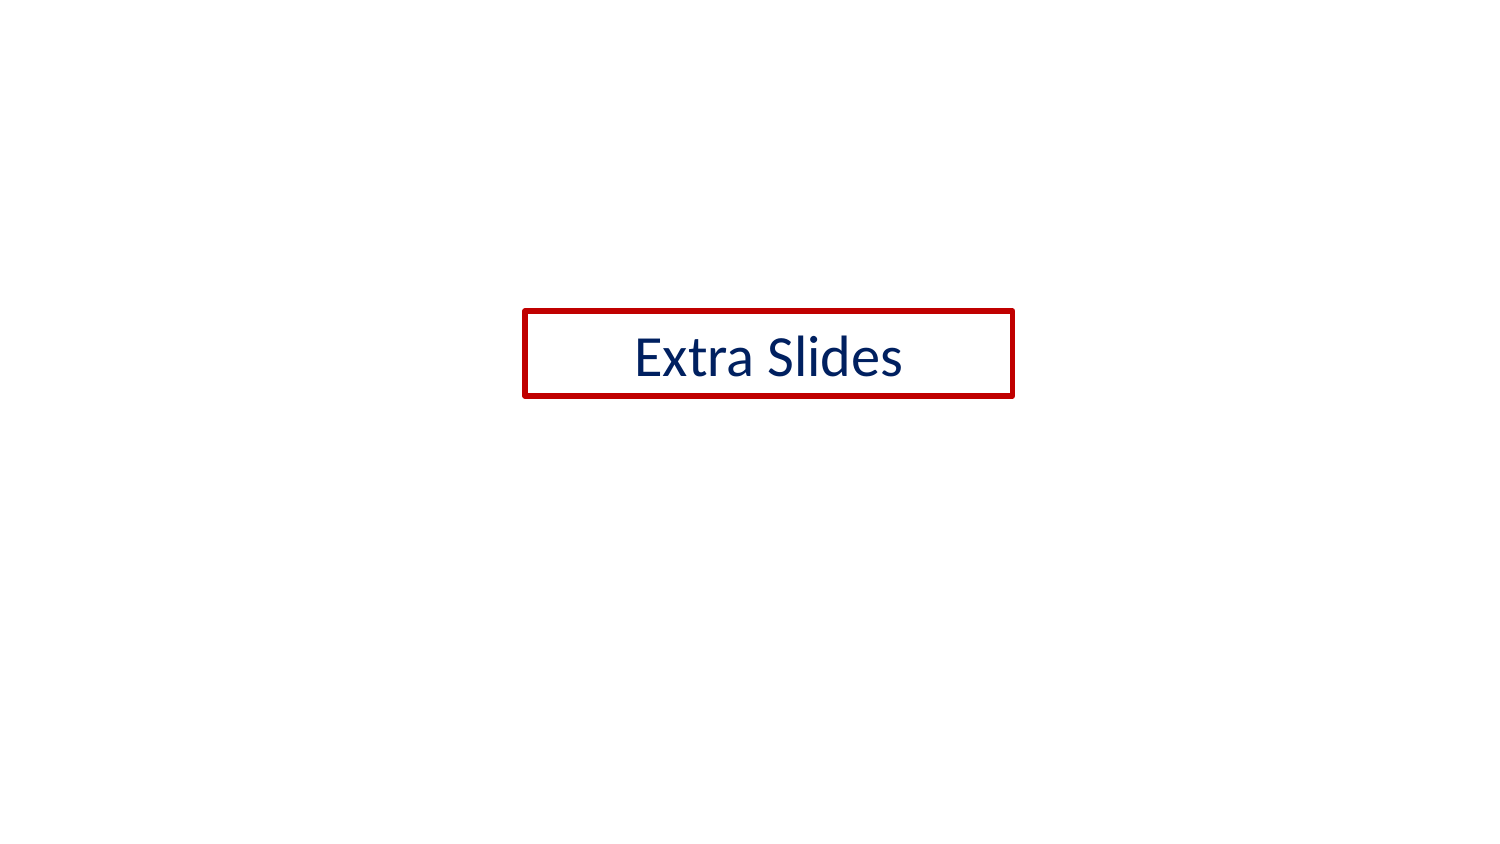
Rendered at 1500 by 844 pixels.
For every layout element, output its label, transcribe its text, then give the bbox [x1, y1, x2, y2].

text_box Extra Slides [525, 311, 1013, 396]
